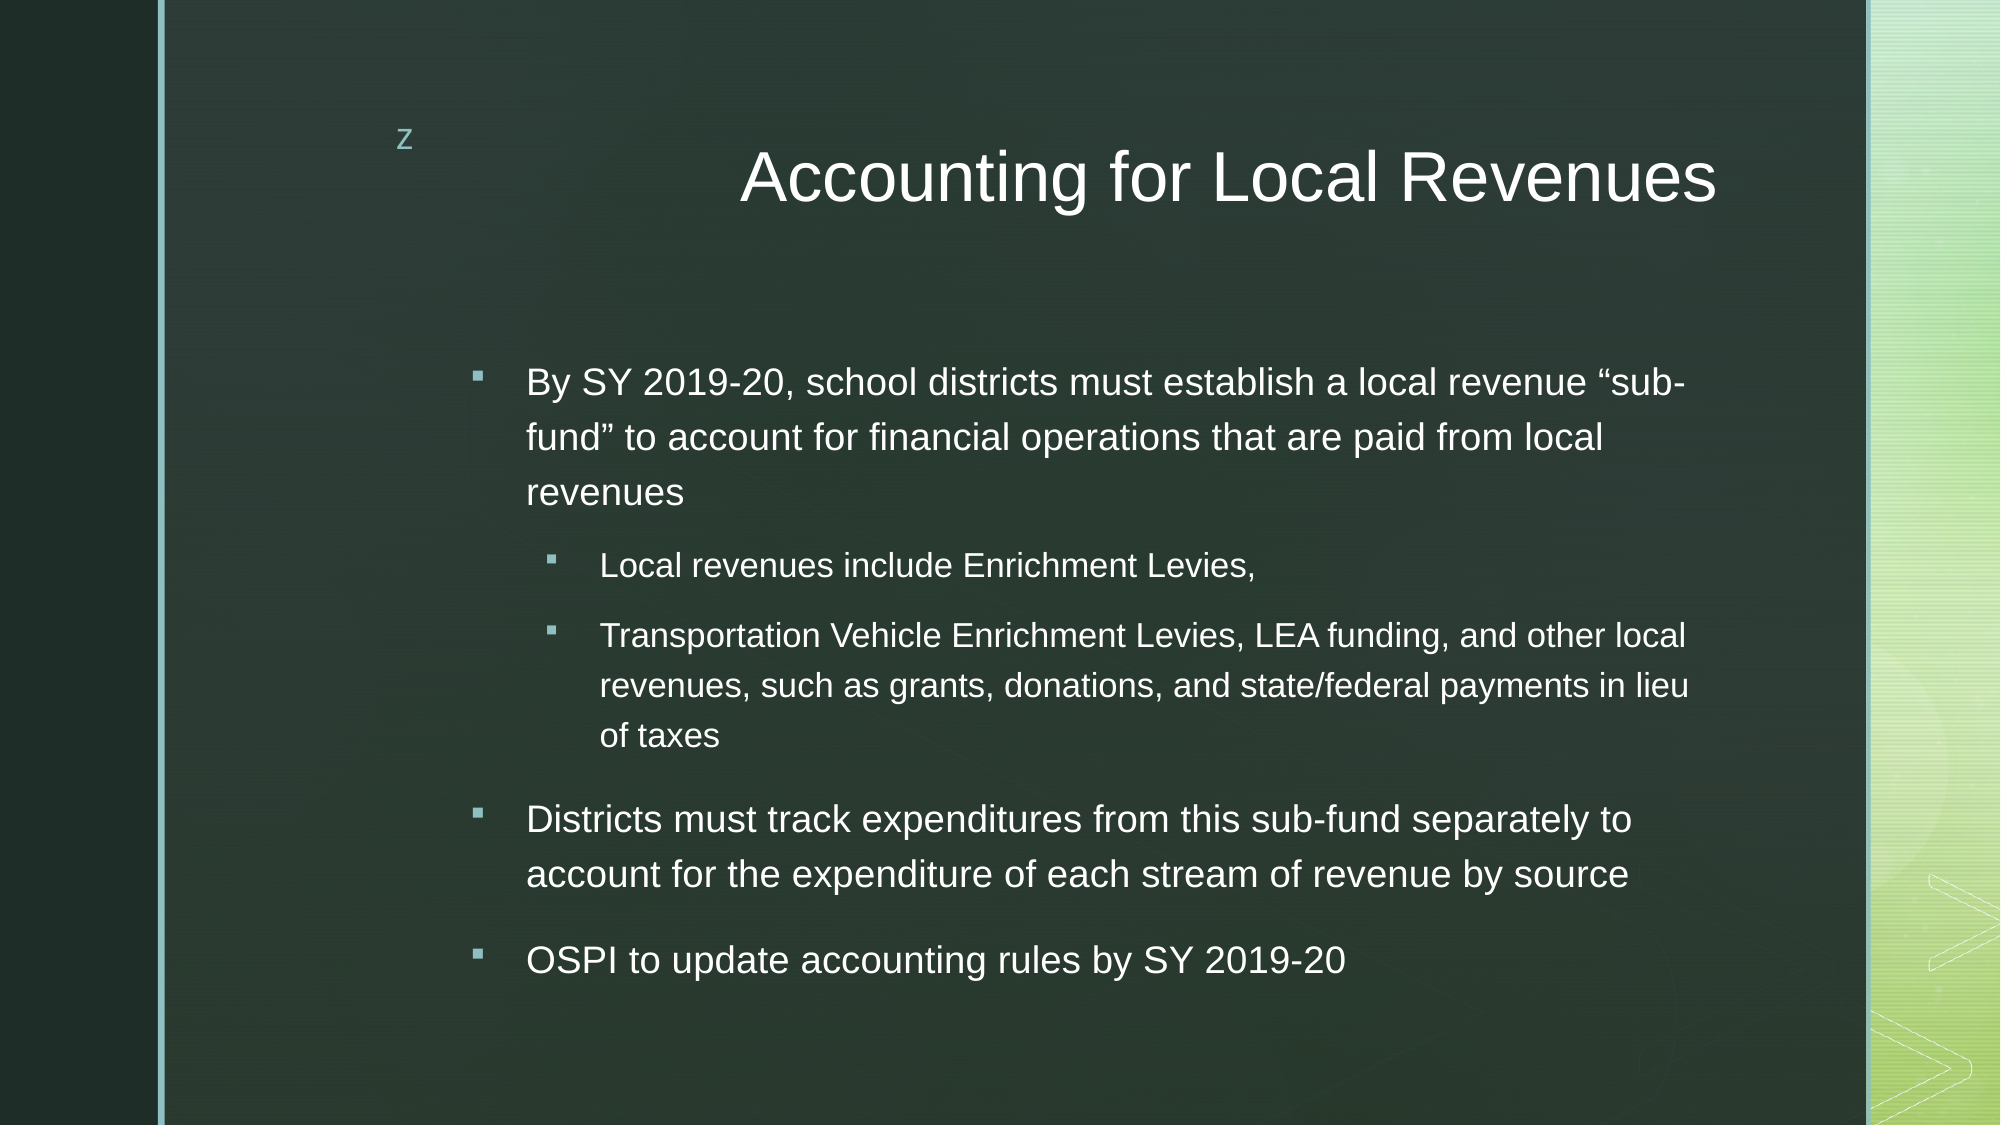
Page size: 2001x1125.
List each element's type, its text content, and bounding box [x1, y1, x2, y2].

title Accounting for Local Revenues [428, 132, 1734, 310]
list By SY 2019-20, school districts must establish a local revenue “sub-fund” to account for financial operations that are paid from local revenues Local revenues include Enrichment Levies, Transportation Vehicle Enrichment Levies, LEA funding, and other local revenues, such as grants, donations, and state/federal payments in lieu of taxes Districts must track expenditures from this sub-fund separately to account for the expenditure of each stream of revenue by source OSPI to update accounting rules by SY 2019-20 [454, 336, 1734, 993]
picture [1871, 0, 2001, 1125]
